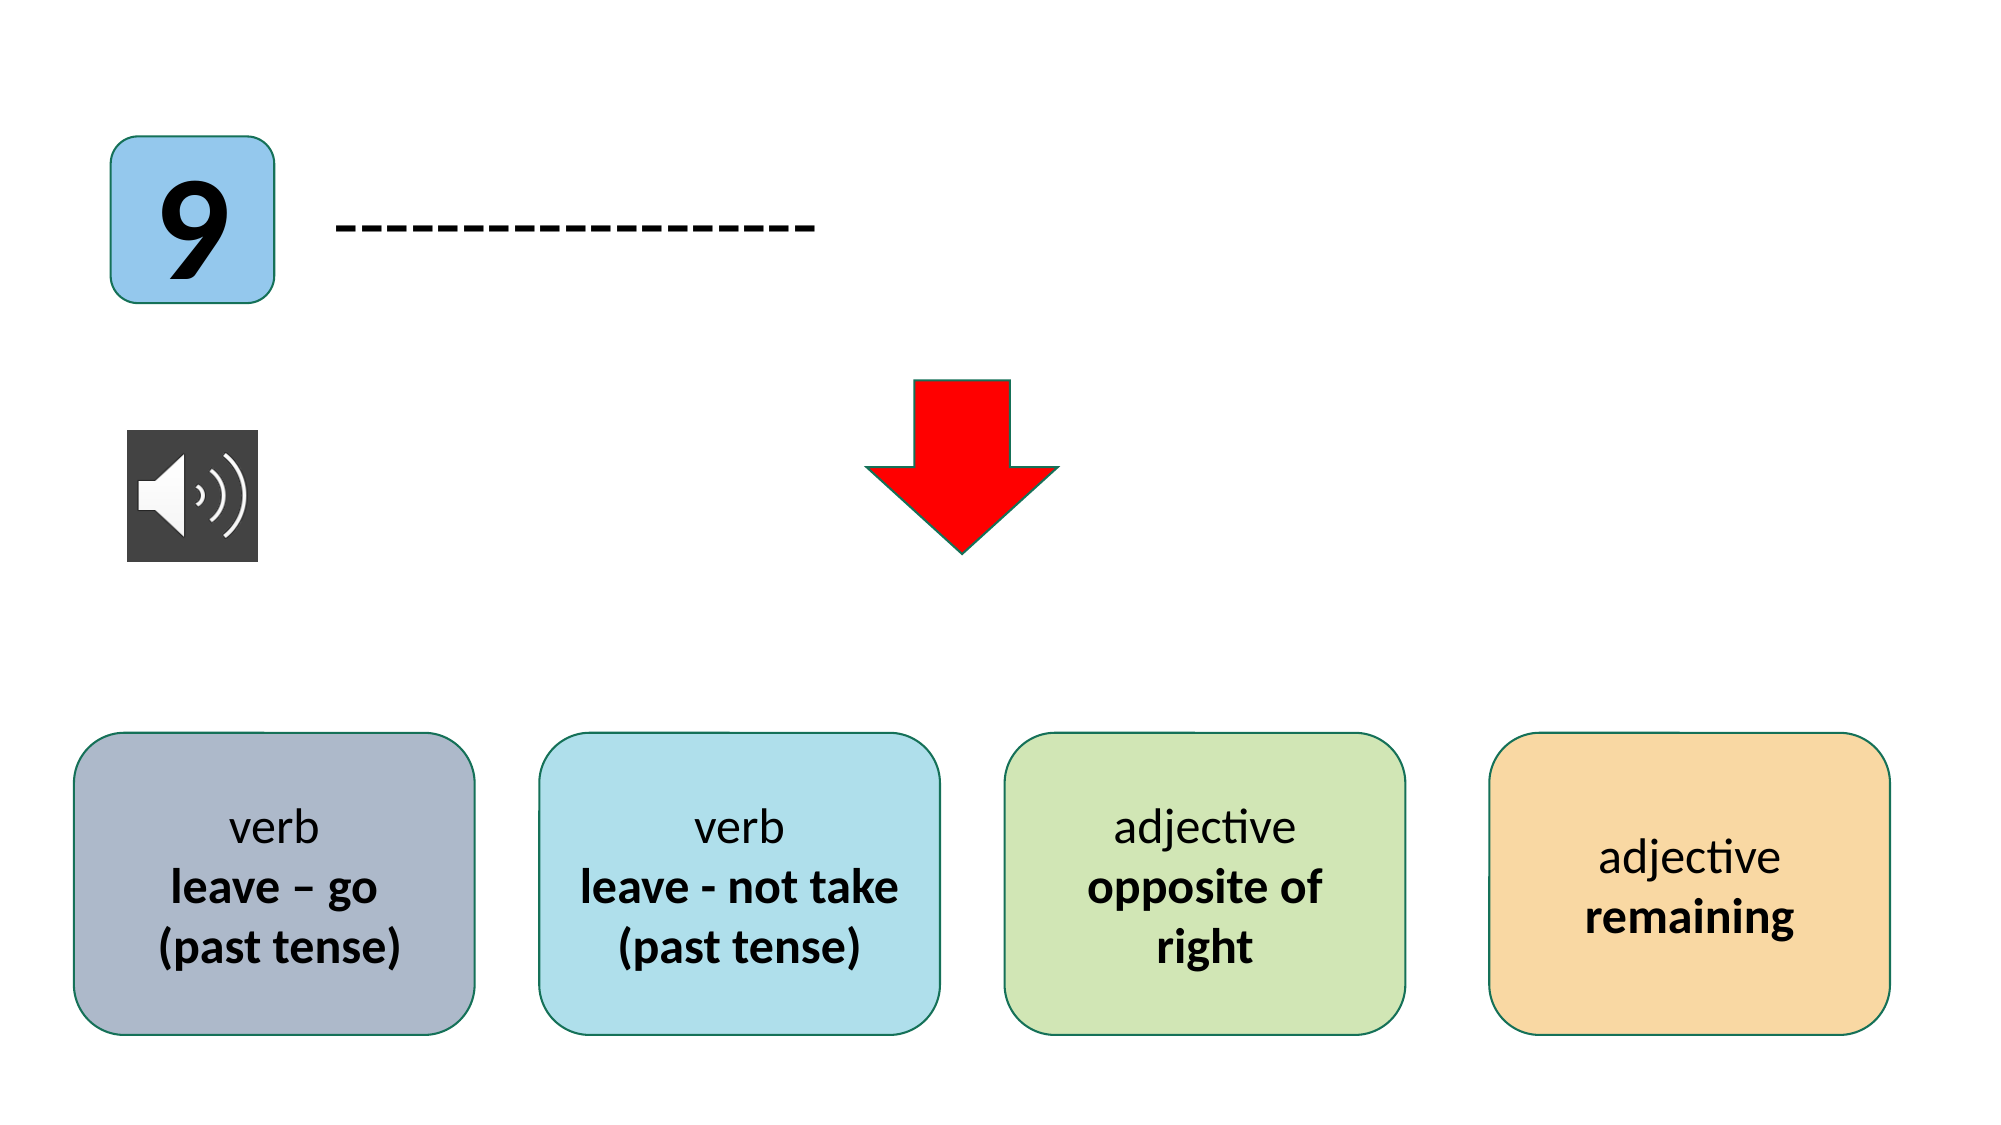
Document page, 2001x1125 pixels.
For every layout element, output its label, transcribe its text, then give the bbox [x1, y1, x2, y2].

picture [125, 429, 260, 563]
text_box ------------------- [319, 161, 1859, 277]
text_box verb leave - not take (past tense) [538, 731, 942, 1036]
text_box adjective opposite of right [1003, 731, 1407, 1036]
text_box [863, 379, 1061, 556]
text_box adjective remaining [1488, 731, 1892, 1036]
text_box 9 [109, 135, 276, 305]
text_box verb leave – go (past tense) [72, 731, 476, 1036]
